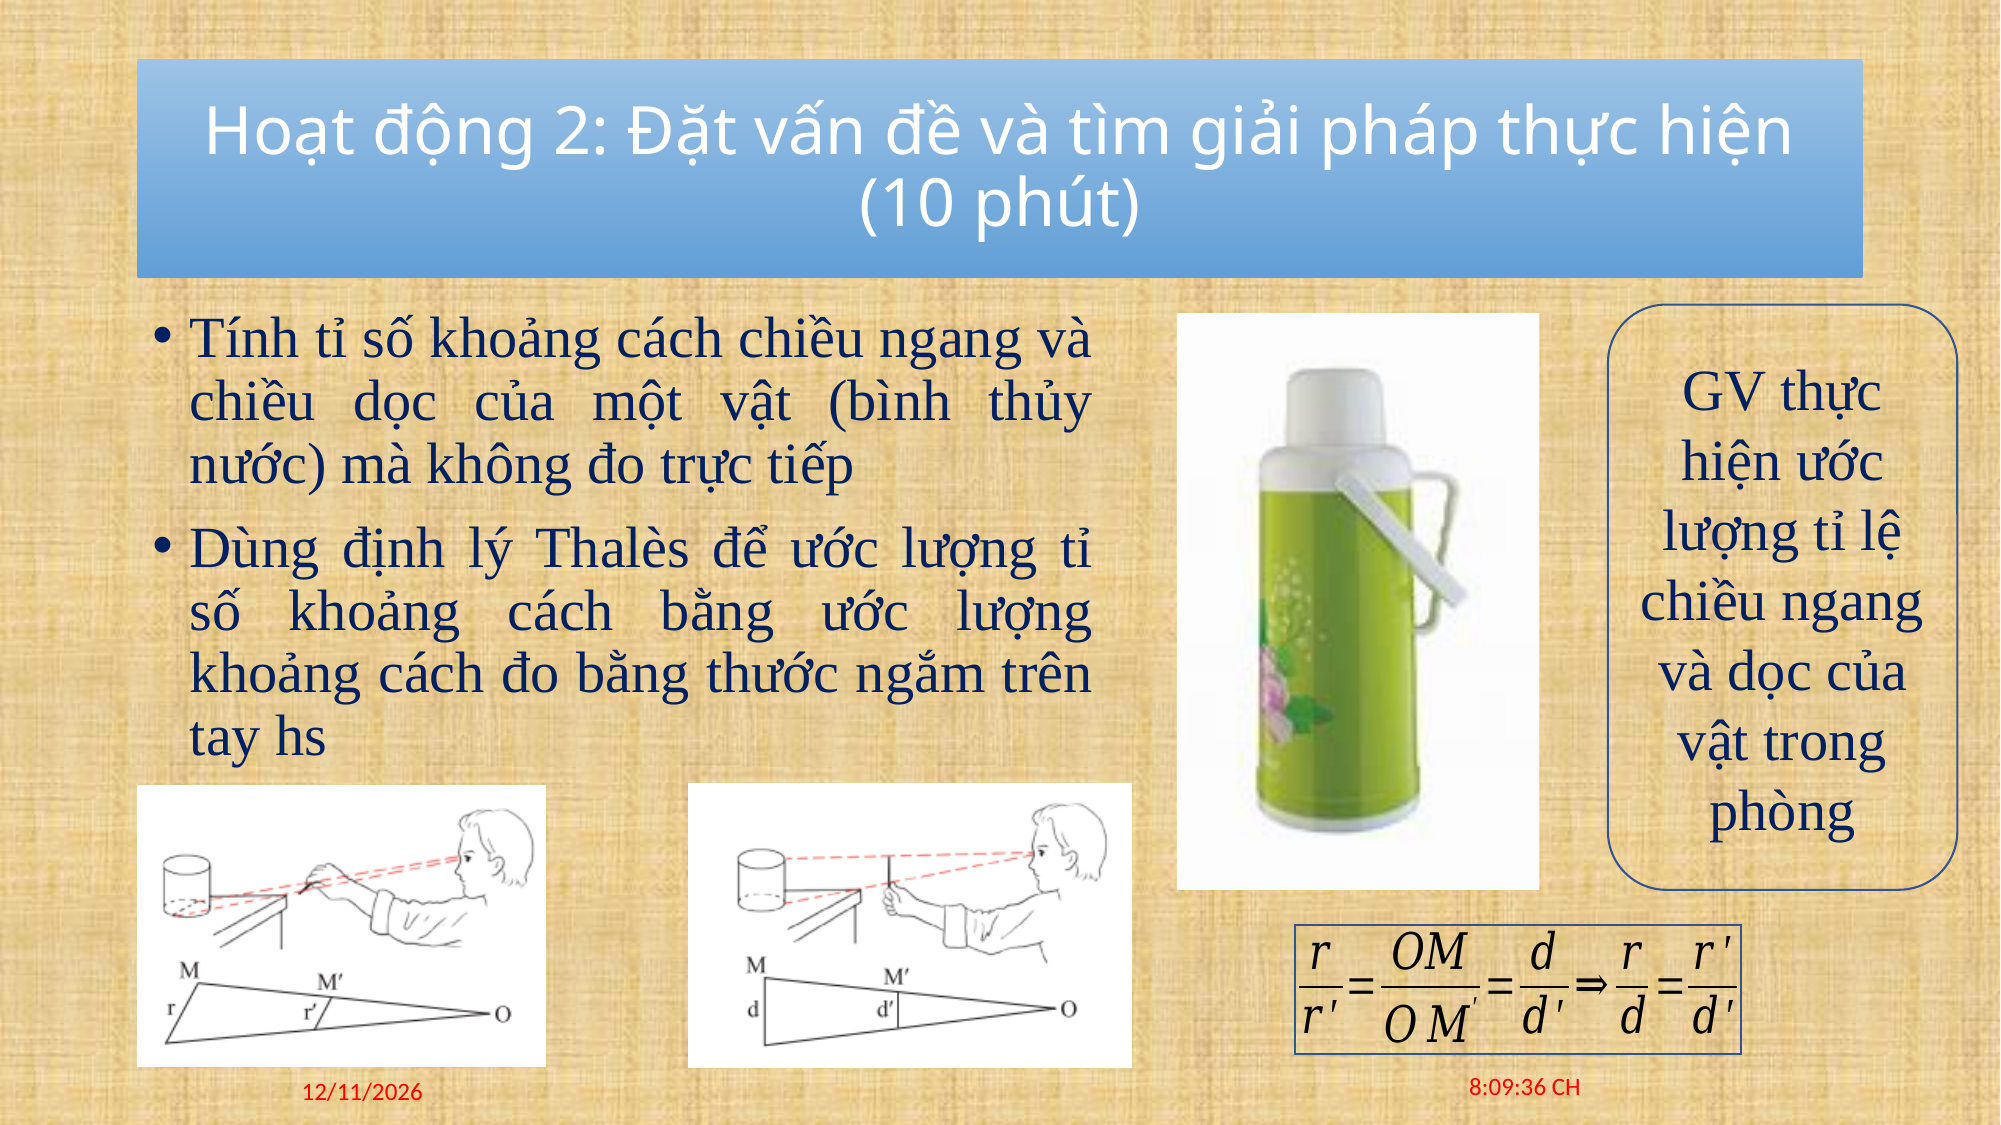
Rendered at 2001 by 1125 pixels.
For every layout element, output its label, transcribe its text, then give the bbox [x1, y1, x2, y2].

title Hoạt động 2: Đặt vấn đề và tìm giải pháp thực hiện (10 phút) [137, 59, 1863, 278]
picture [0, 0, 2001, 1125]
footer 8:09:36 CH [1187, 1055, 1863, 1116]
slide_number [137, 1060, 588, 1121]
list Tính tỉ số khoảng cách chiều ngang và chiều dọc của một vật (bình thủy nước) mà không đo trực tiếp Dùng định lý Thalès để ước lượng tỉ số khoảng cách bằng ước lượng khoảng cách đo bằng thước ngắm trên tay hs [137, 299, 1109, 1014]
text_box GV thực hiện ước lượng tỉ lệ chiều ngang và dọc của vật trong phòng [1606, 303, 1959, 891]
